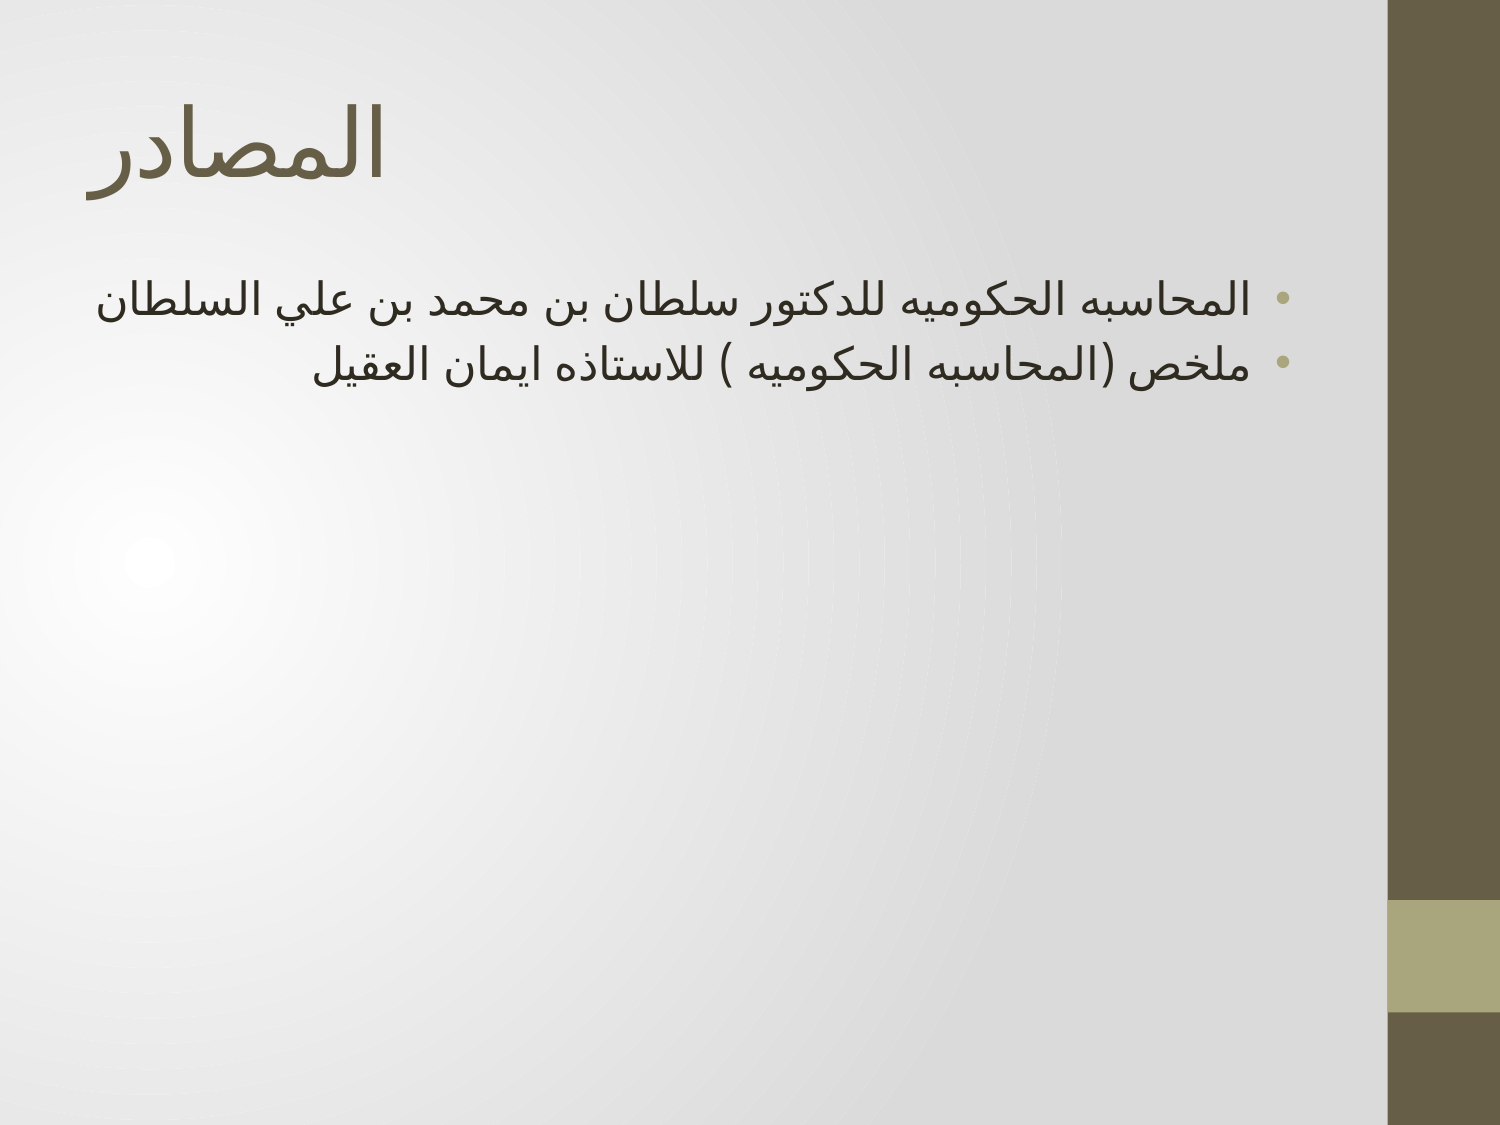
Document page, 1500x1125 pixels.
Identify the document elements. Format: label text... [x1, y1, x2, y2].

list المحاسبه الحكوميه للدكتور سلطان بن محمد بن علي السلطان ملخص (المحاسبه الحكوميه ) للاستاذه ايمان العقيل [75, 262, 1325, 1050]
title المصادر [75, 45, 1325, 233]
